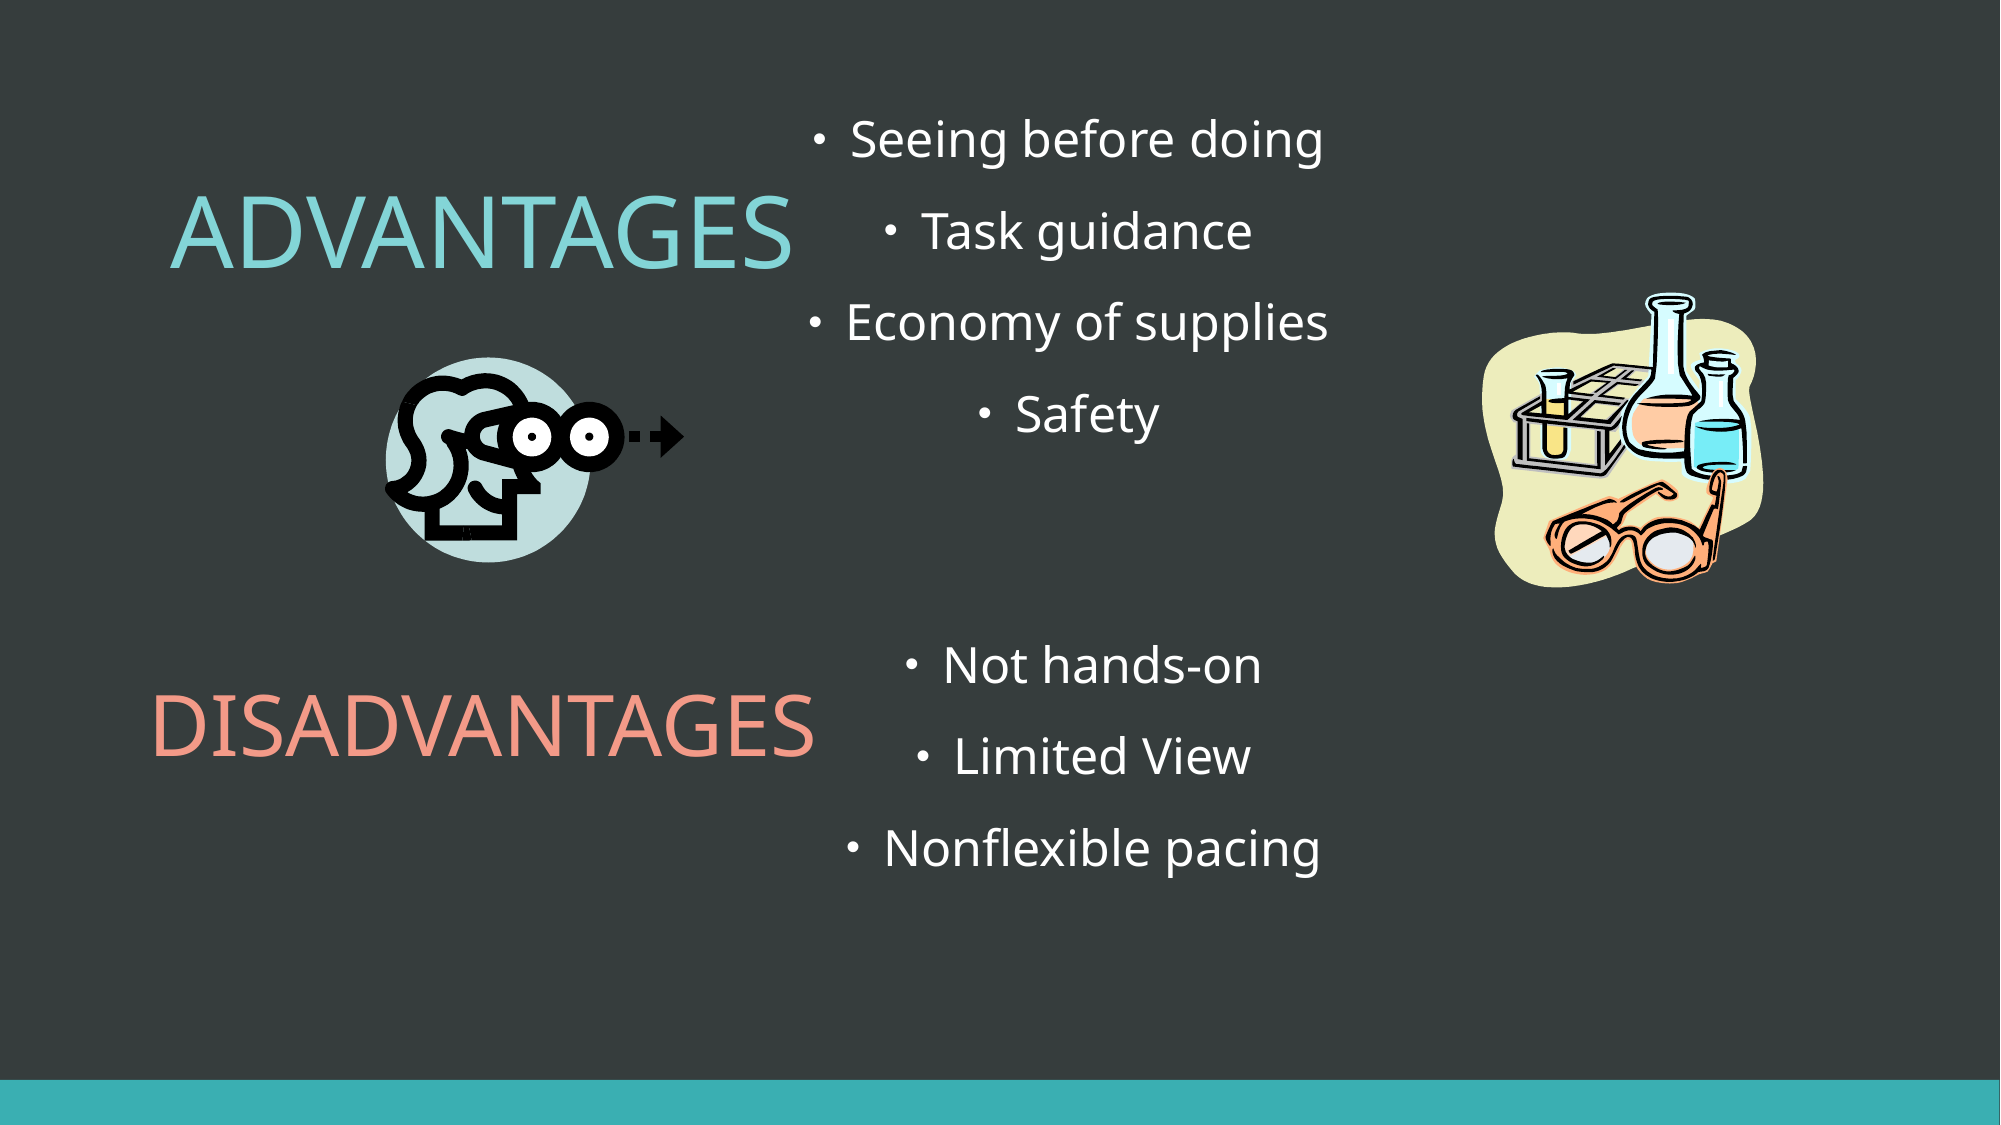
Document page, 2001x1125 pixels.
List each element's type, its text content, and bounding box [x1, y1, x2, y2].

picture [1480, 292, 1764, 588]
picture [384, 357, 685, 563]
list Disadvantages [108, 665, 705, 792]
list Not hands-on Limited View Nonflexible pacing [705, 632, 1456, 1125]
list Advantages [108, 173, 690, 300]
list Seeing before doing Task guidance Economy of supplies Safety [690, 107, 1441, 647]
